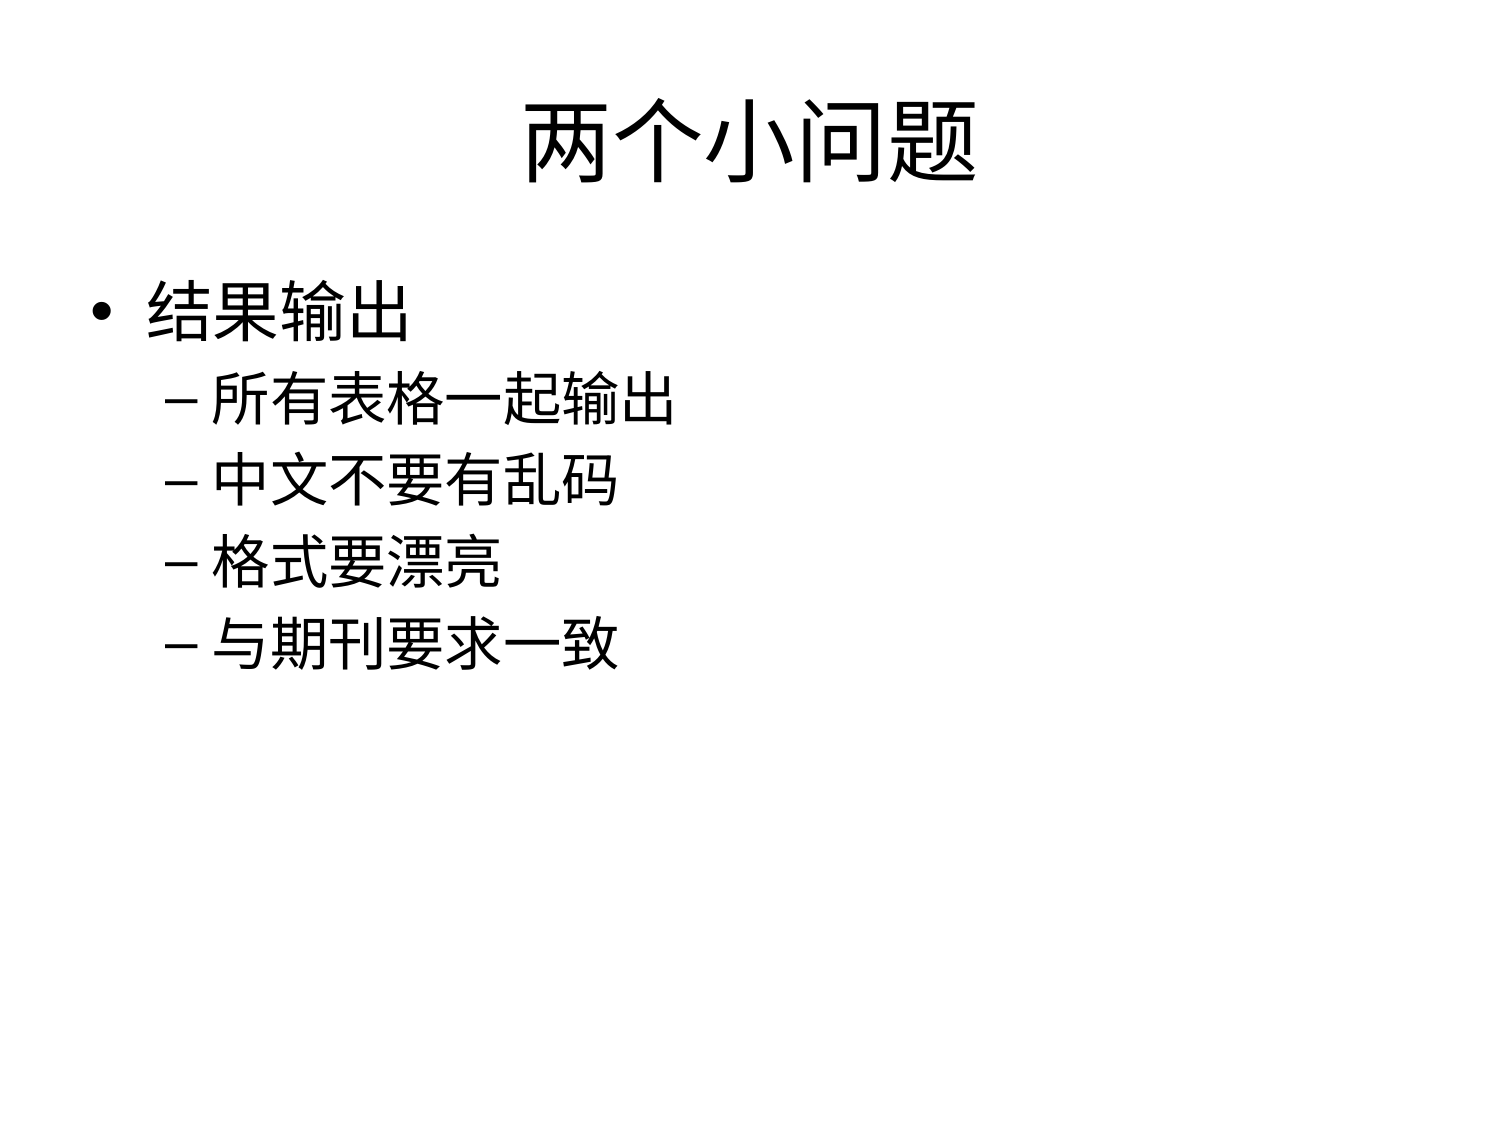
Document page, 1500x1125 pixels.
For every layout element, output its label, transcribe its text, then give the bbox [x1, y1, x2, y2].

list 结果输出 所有表格一起输出 中文不要有乱码 格式要漂亮 与期刊要求一致 [75, 262, 1425, 1005]
title 两个小问题 [75, 45, 1425, 233]
